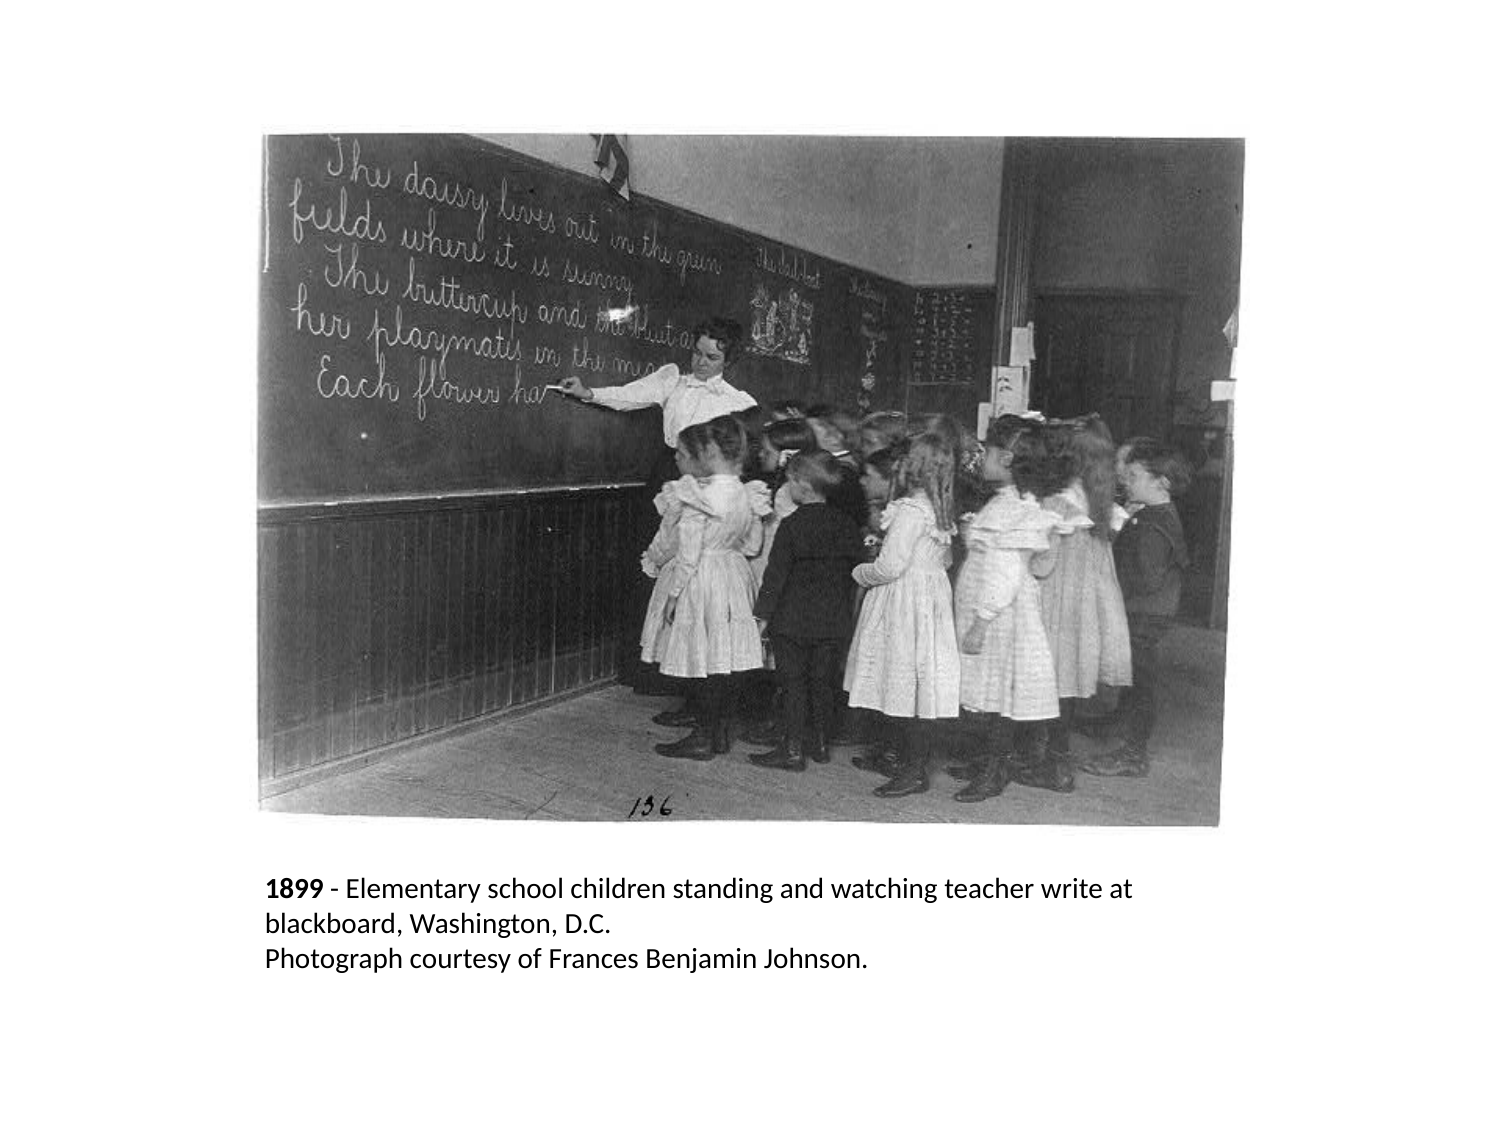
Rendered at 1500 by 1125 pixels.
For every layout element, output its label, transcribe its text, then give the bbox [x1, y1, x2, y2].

picture [249, 124, 1251, 837]
text_box 1899 - Elementary school children standing and watching teacher write at blackboard, Washington, D.C. Photograph courtesy of Frances Benjamin Johnson. [249, 862, 1250, 983]
